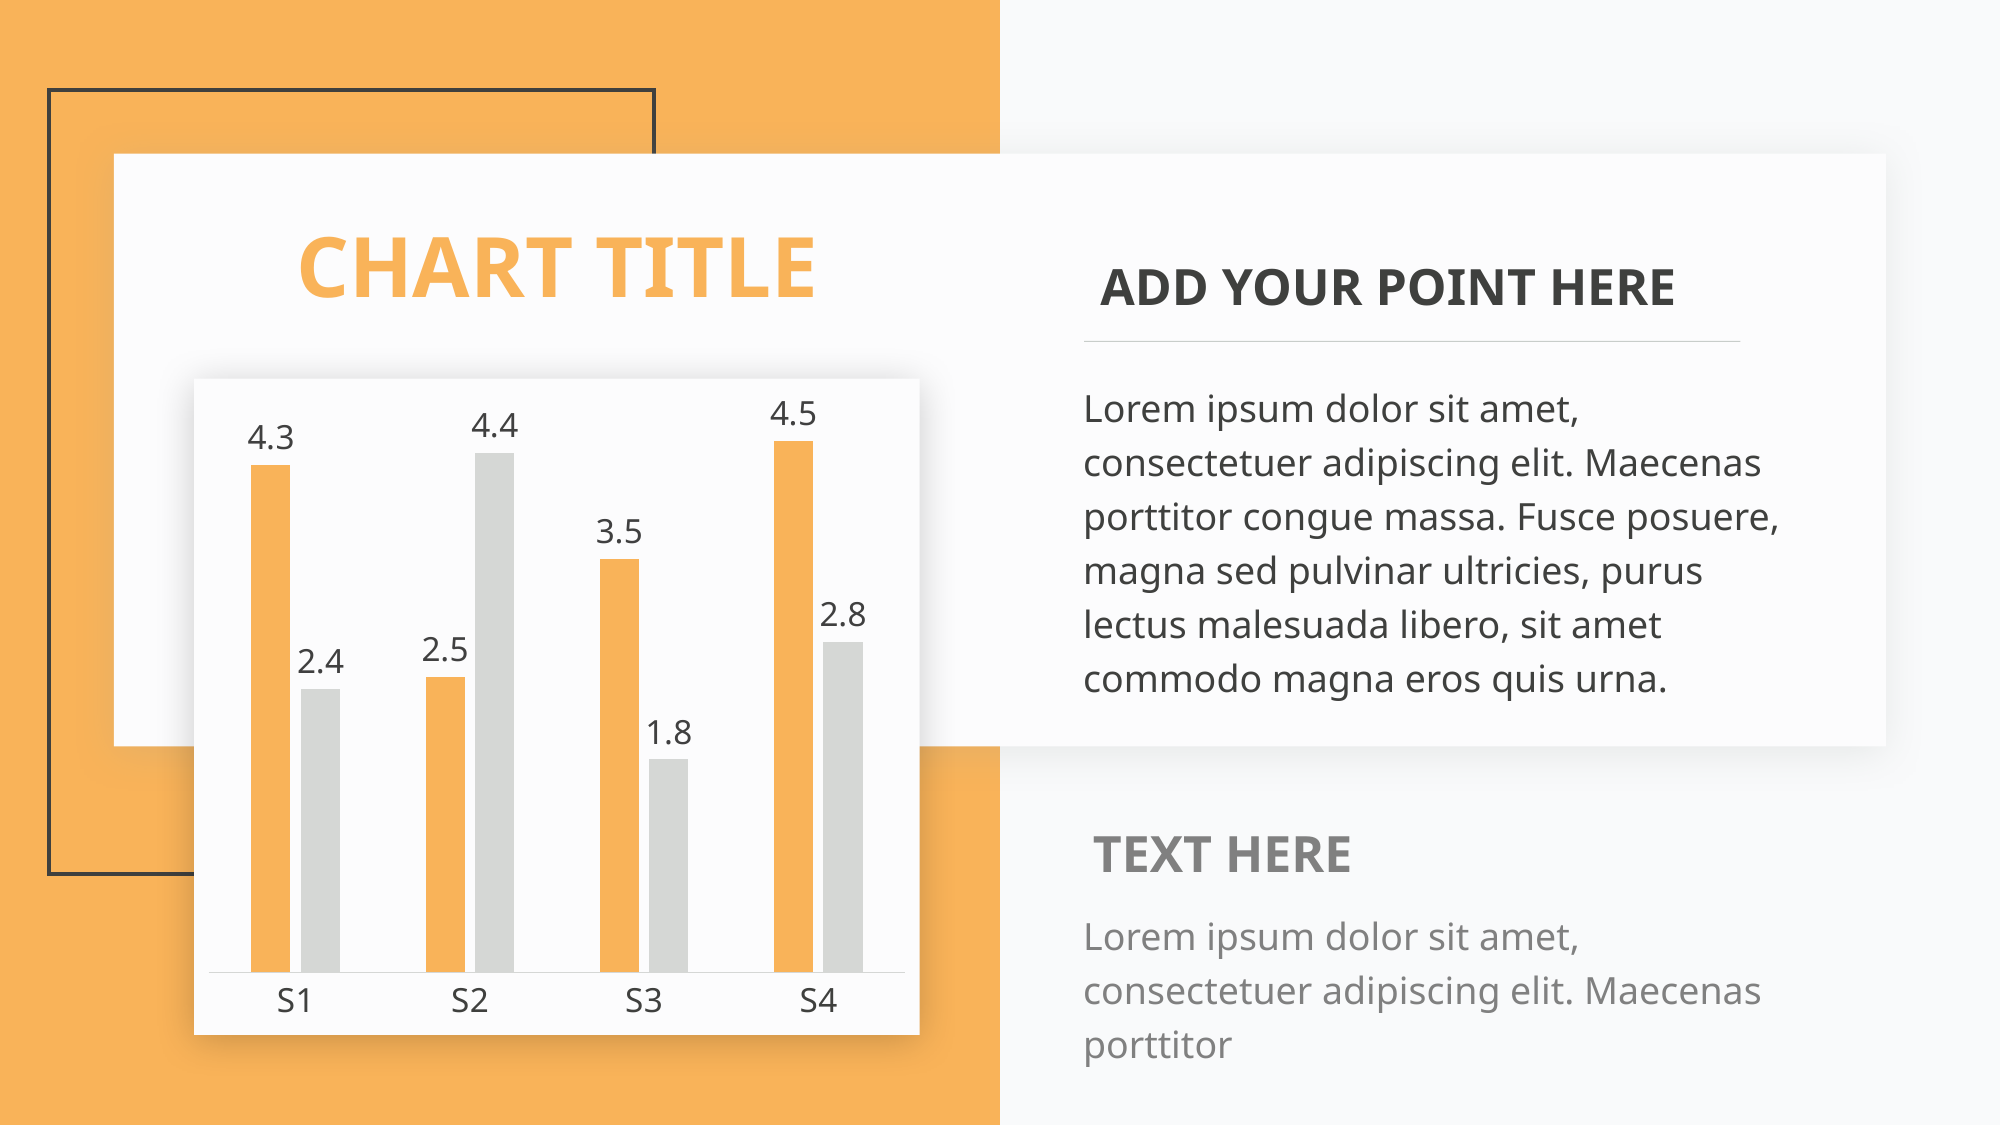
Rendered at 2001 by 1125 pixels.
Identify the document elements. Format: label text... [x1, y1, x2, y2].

text_box [48, 89, 655, 875]
text_box TEXT HERE [1078, 814, 1368, 890]
chart [194, 368, 920, 1035]
text_box ADD YOUR POINT HERE [1085, 247, 1692, 323]
text_box Lorem ipsum dolor sit amet, consectetuer adipiscing elit. Maecenas porttitor [1068, 896, 1808, 1074]
text_box CHART TITLE [281, 207, 833, 322]
text_box [0, 0, 1001, 1125]
text_box [113, 153, 1887, 747]
text_box Lorem ipsum dolor sit amet, consectetuer adipiscing elit. Maecenas porttitor congue massa. Fusce posuere, magna sed pulvinar ultricies, purus lectus malesuada libero, sit amet commodo magna eros quis urna. [1068, 368, 1808, 708]
